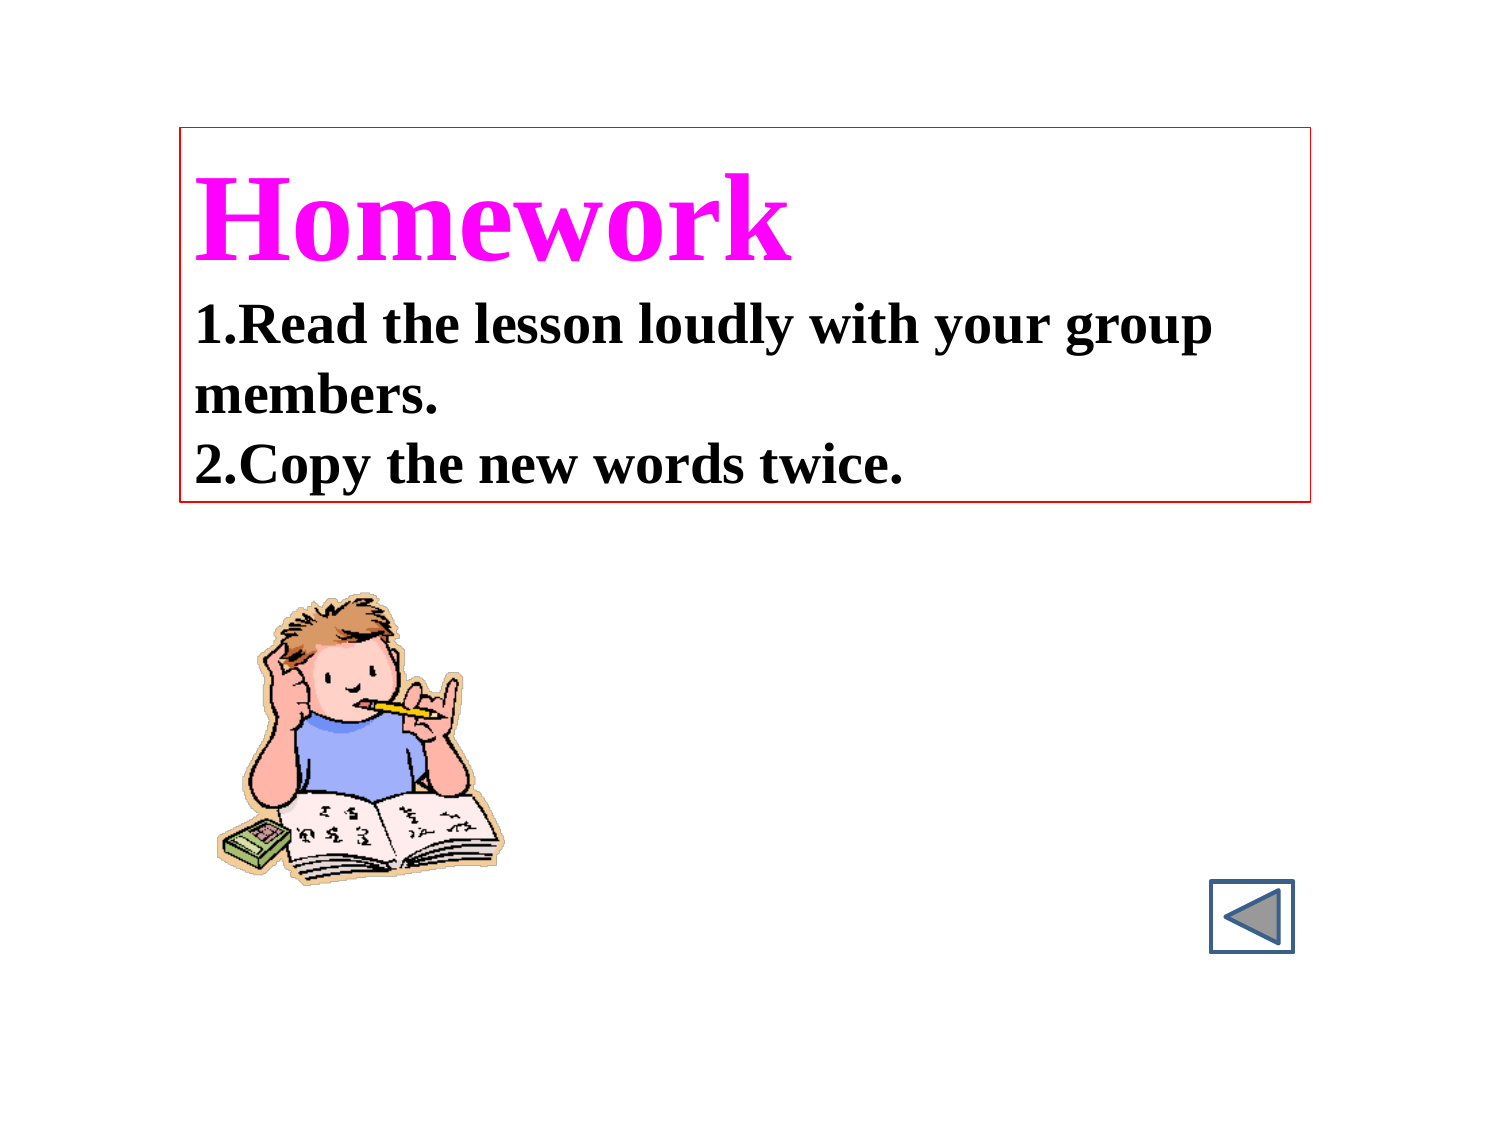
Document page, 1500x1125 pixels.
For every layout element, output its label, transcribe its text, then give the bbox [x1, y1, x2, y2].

text_box [1209, 879, 1295, 954]
text_box Homework 1.Read the lesson loudly with your group members. 2.Copy the new words twice. [180, 127, 1311, 503]
picture [216, 589, 509, 890]
